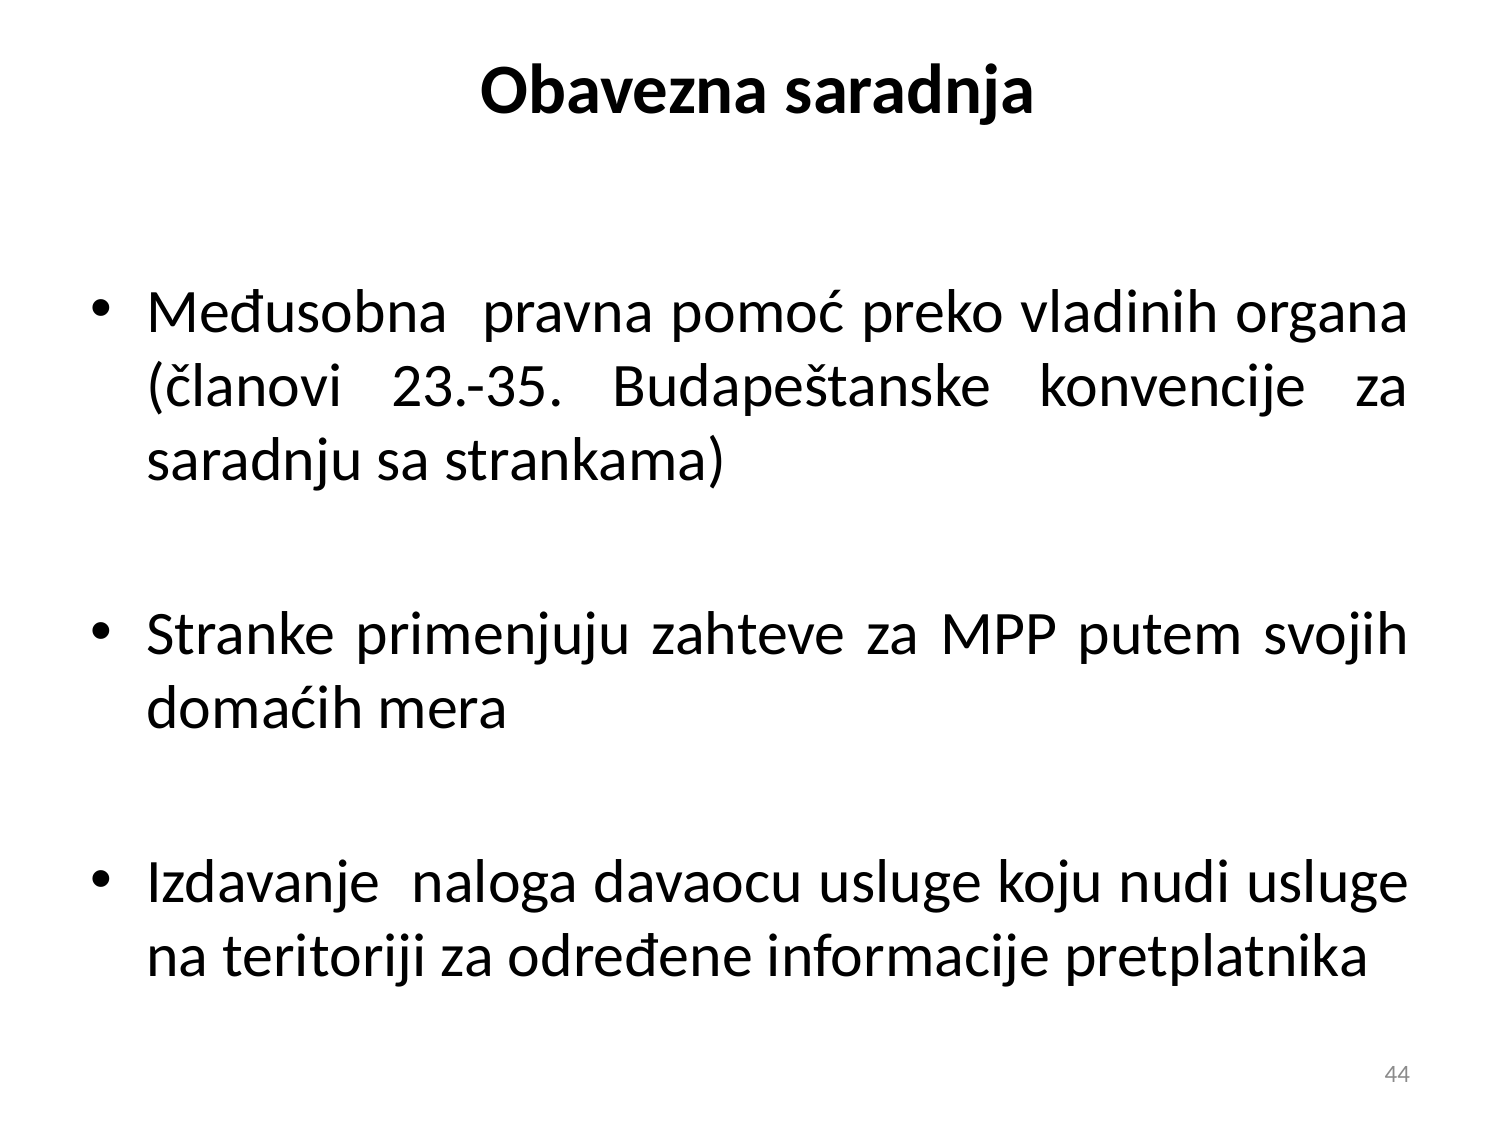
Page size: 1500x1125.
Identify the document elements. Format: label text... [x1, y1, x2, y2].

list Međusobna pravna pomoć preko vladinih organa (članovi 23.-35. Budapeštanske konvencije za saradnju sa strankama) Stranke primenjuju zahteve za MPP putem svojih domaćih mera Izdavanje naloga davaocu usluge koju nudi usluge na teritoriji za određene informacije pretplatnika [75, 262, 1425, 1005]
slide_number 44 [1074, 1042, 1425, 1103]
title Obavezna saradnja [75, 35, 1442, 242]
